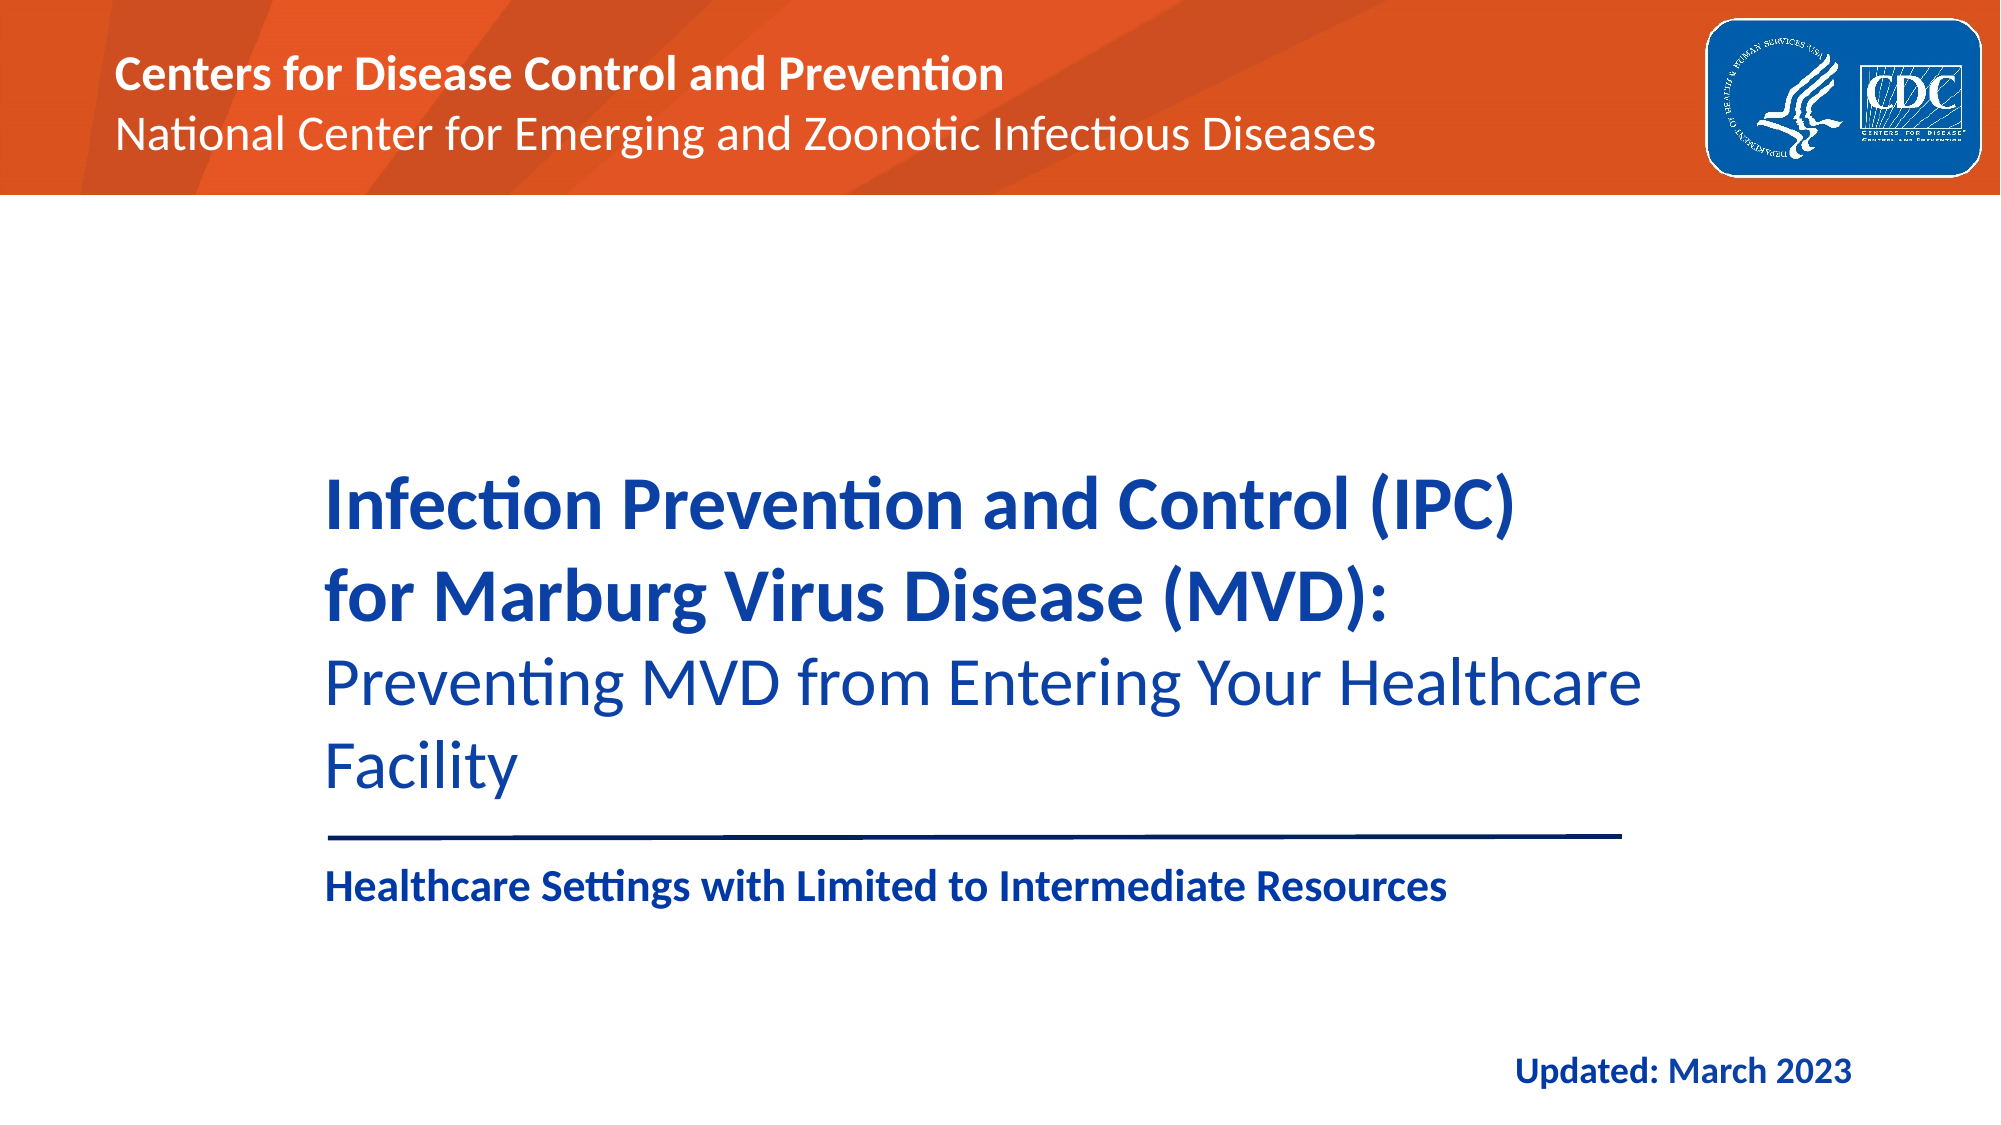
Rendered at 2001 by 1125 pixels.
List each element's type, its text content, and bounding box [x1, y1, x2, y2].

text_box Healthcare Settings with Limited to Intermediate Resources [309, 848, 1575, 919]
title Infection Prevention and Control (IPC) for Marburg Virus Disease (MVD): Preventing MVD from Entering Your Healthcare Facility [309, 437, 1678, 810]
picture [0, 0, 2000, 195]
text_box Updated: March 2023 [1500, 1038, 1925, 1099]
